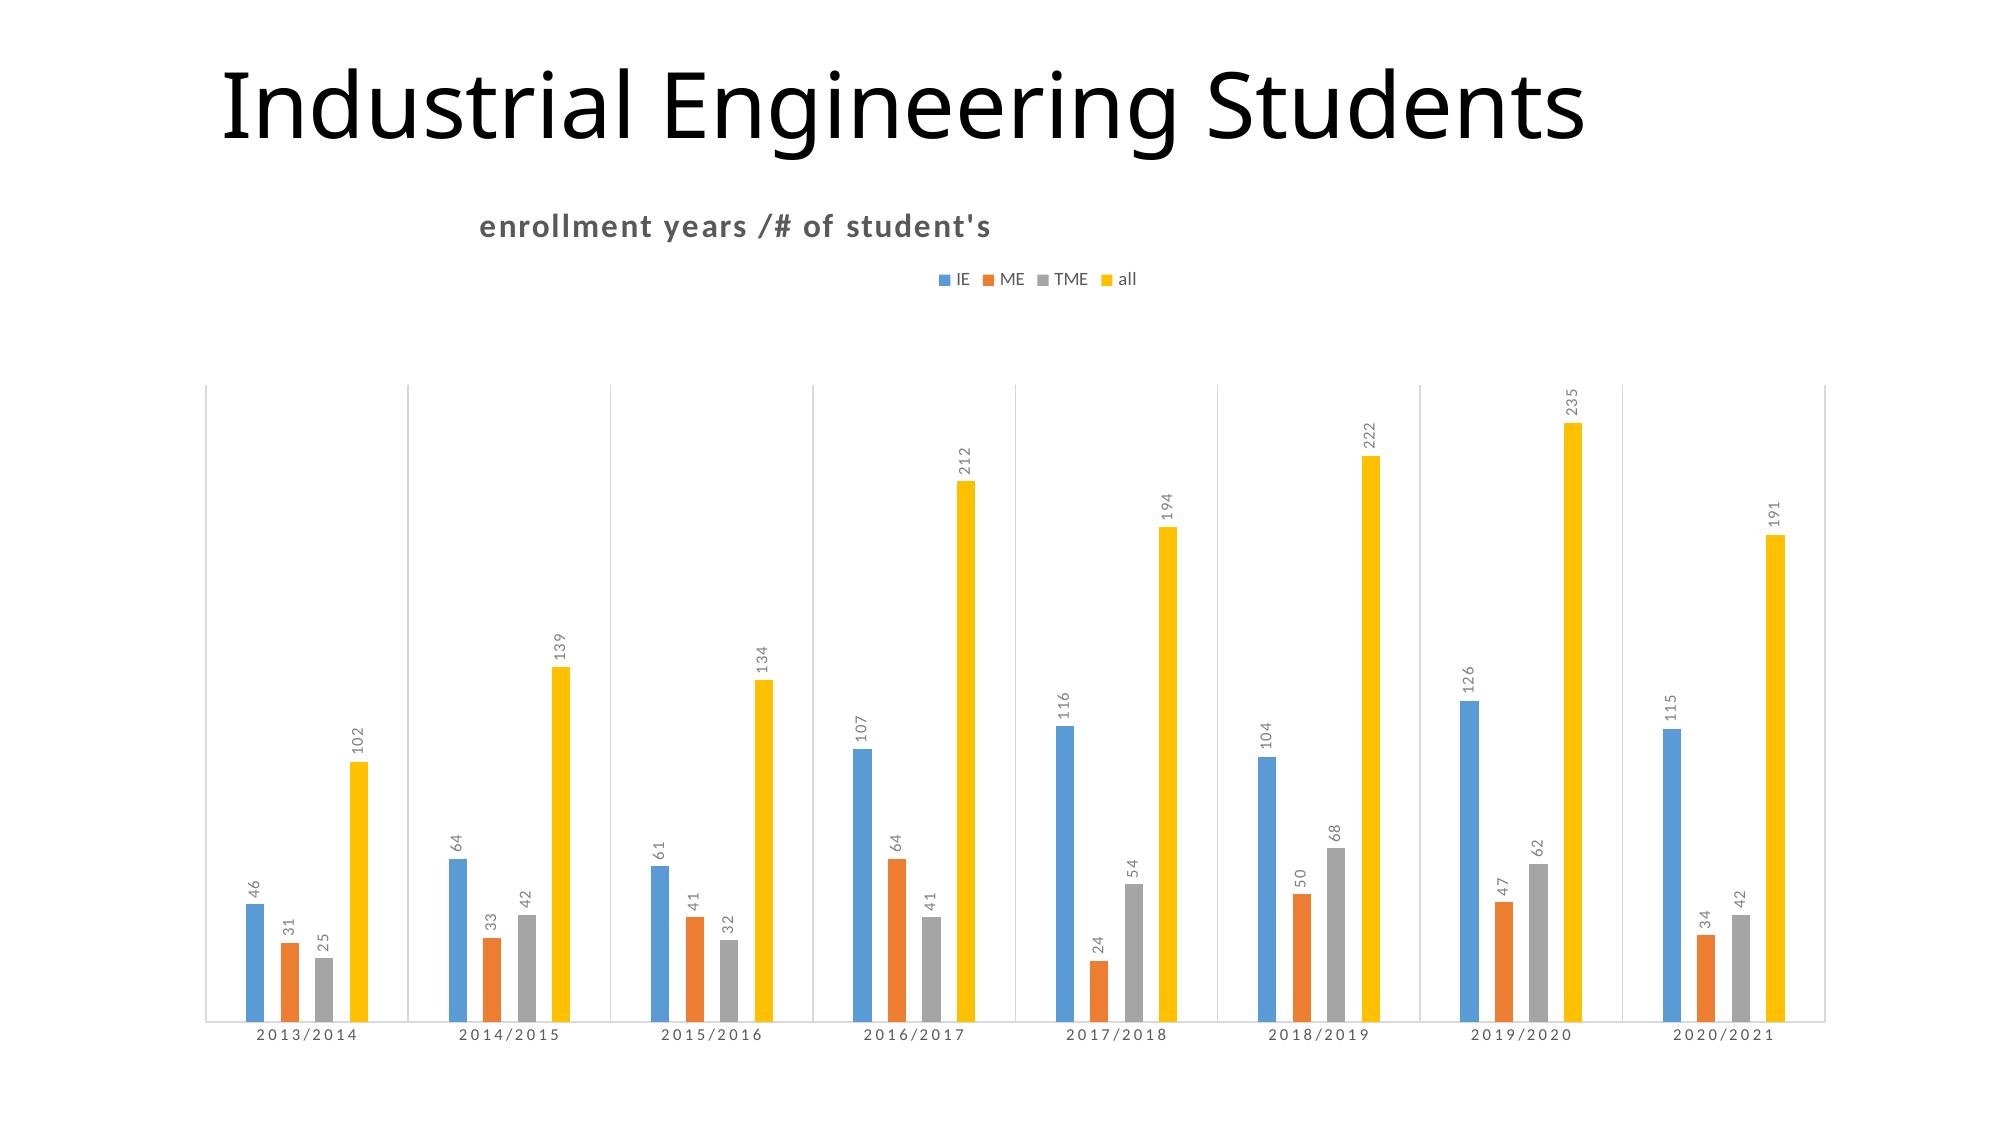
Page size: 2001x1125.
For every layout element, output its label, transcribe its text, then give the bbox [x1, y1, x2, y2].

title Industrial Engineering Students [42, 0, 1768, 218]
chart [186, 174, 1890, 1099]
